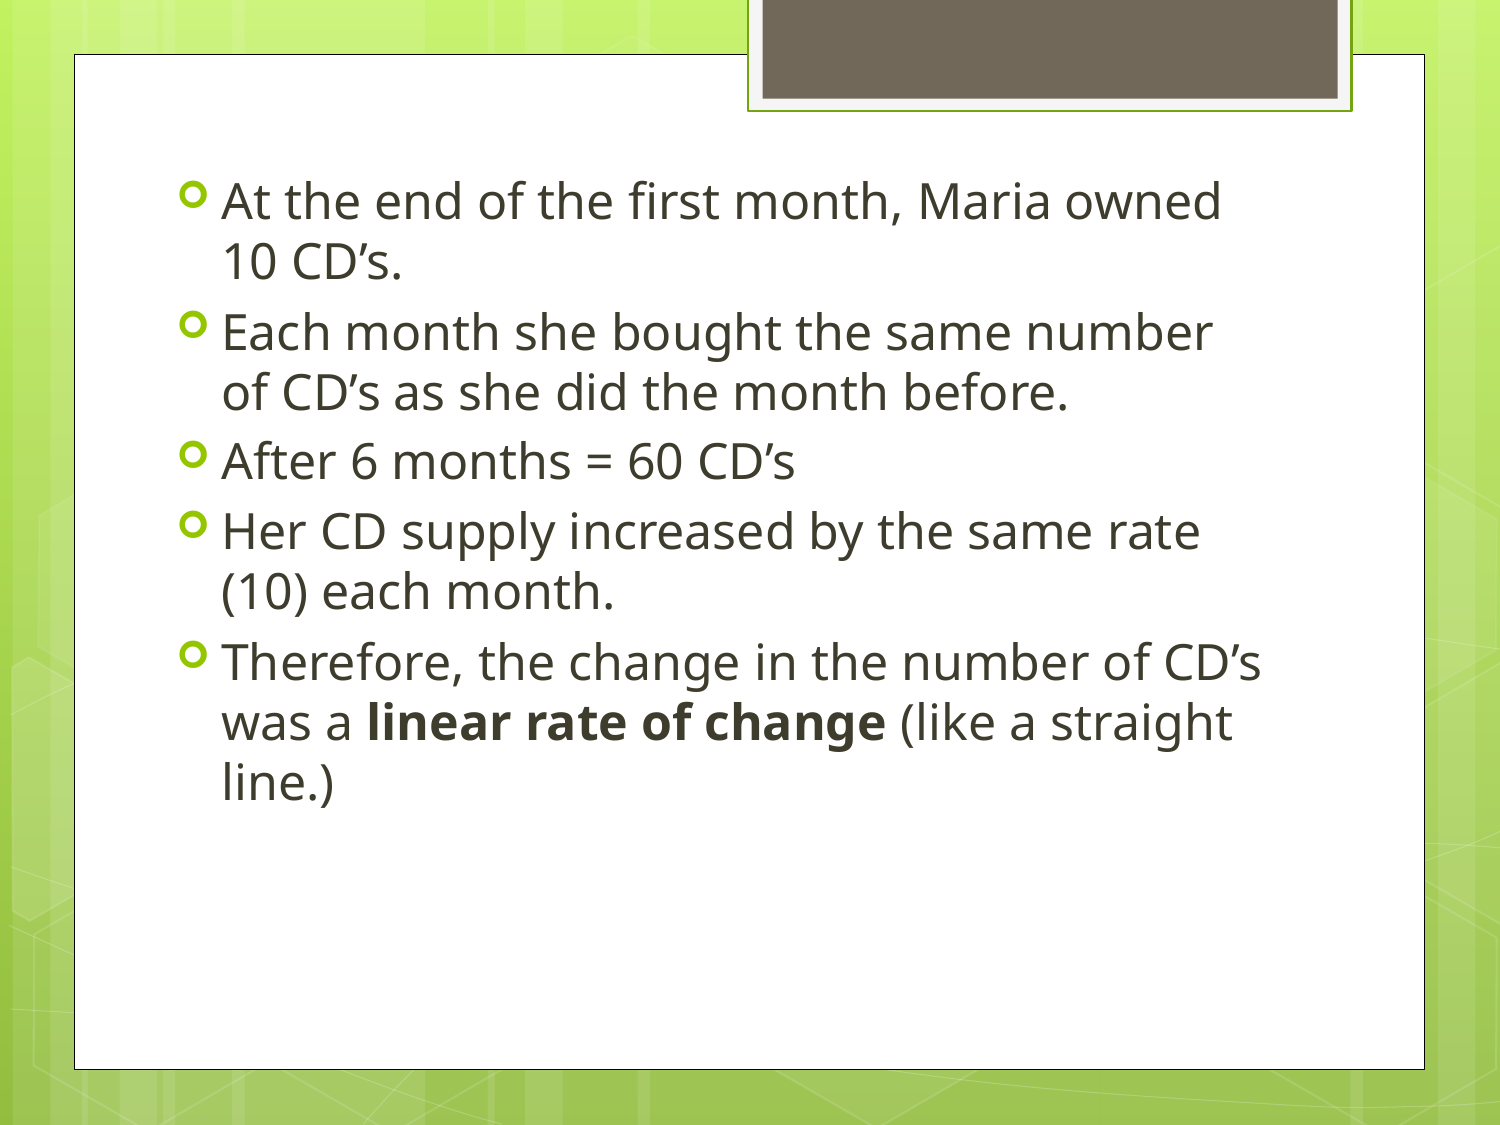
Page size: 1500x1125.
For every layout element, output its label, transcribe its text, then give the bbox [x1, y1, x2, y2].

list At the end of the first month, Maria owned 10 CD’s. Each month she bought the same number of CD’s as she did the month before. After 6 months = 60 CD’s Her CD supply increased by the same rate (10) each month. Therefore, the change in the number of CD’s was a linear rate of change (like a straight line.) [150, 162, 1283, 957]
